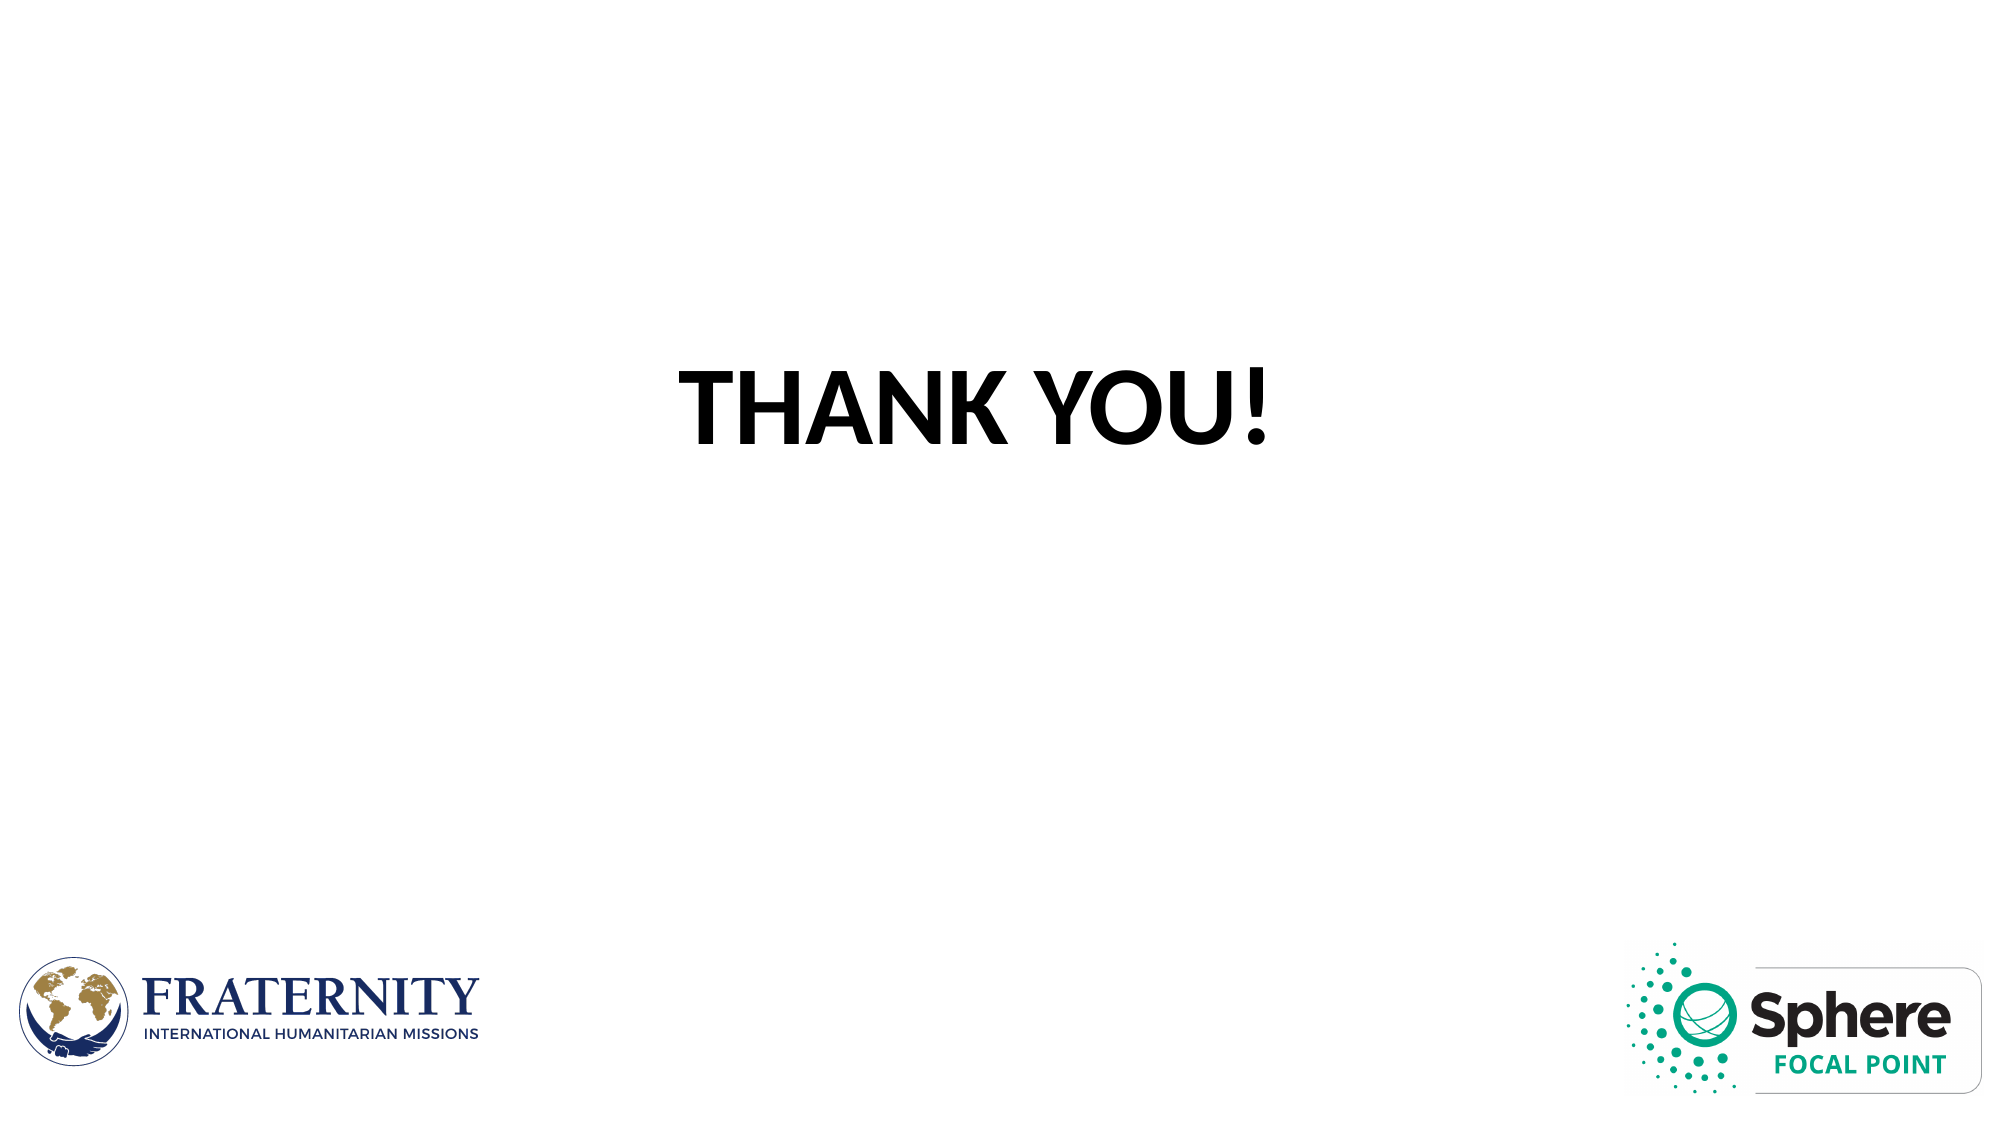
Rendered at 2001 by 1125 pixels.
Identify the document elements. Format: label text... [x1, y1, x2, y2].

text_box THANK YOU! [220, 324, 1735, 475]
picture [1624, 940, 1984, 1097]
picture [0, 936, 501, 1087]
